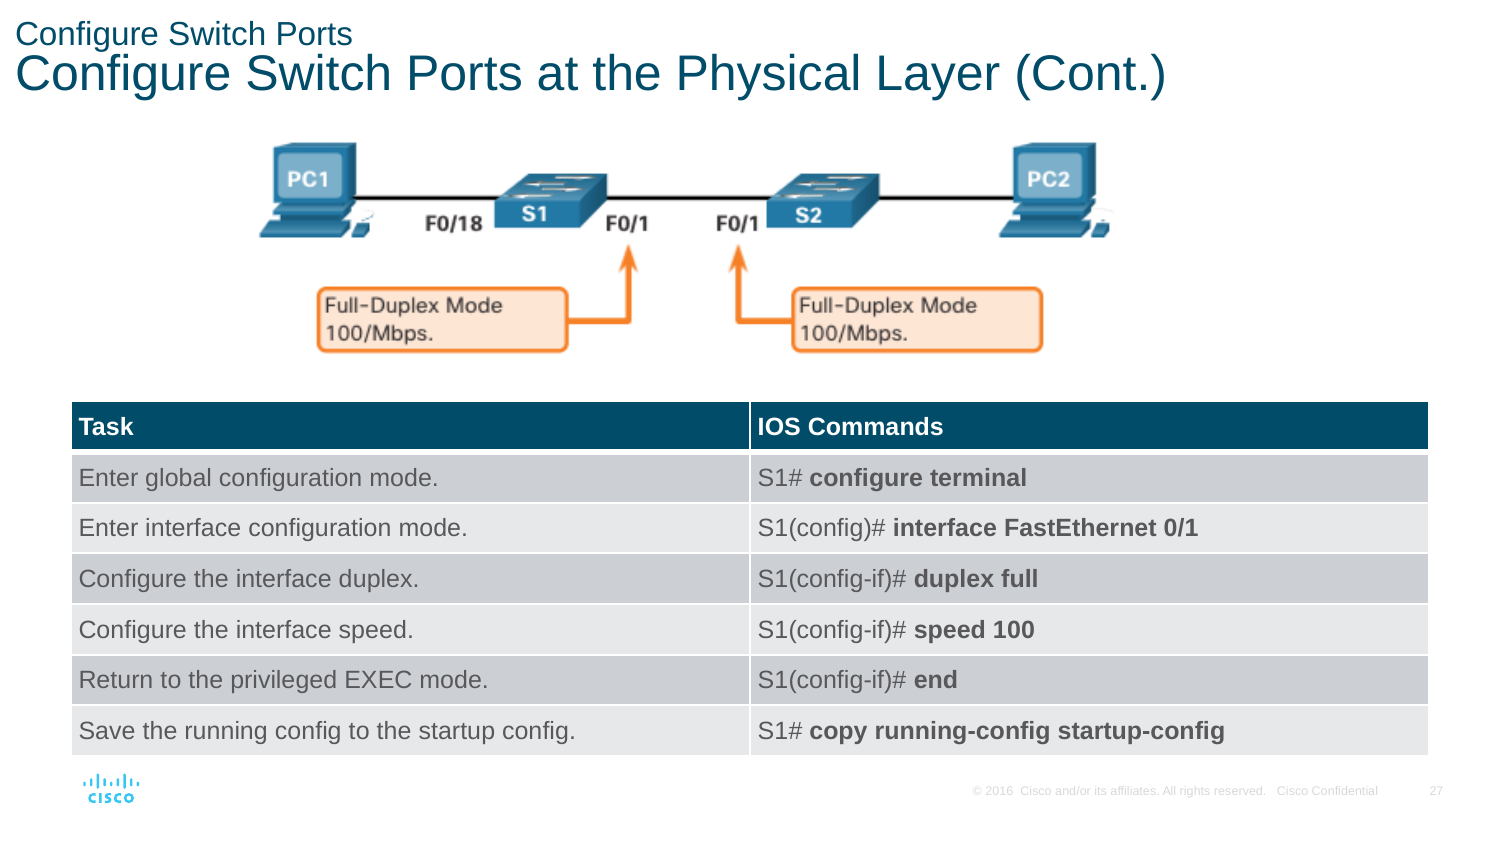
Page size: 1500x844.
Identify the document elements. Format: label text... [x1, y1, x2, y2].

table_cell S1(config-if)# end [751, 656, 1428, 704]
table_cell Configure the interface speed. [72, 605, 749, 654]
picture [243, 119, 1126, 368]
table_header Task [72, 402, 749, 449]
table_cell S1# configure terminal [751, 455, 1428, 502]
table_cell S1(config-if)# duplex full [751, 554, 1428, 603]
table_cell S1(config)# interface FastEthernet 0/1 [751, 504, 1428, 552]
table_cell Configure the interface duplex. [72, 554, 749, 603]
table_cell S1# copy running-config startup-config [751, 706, 1428, 755]
table_cell S1(config-if)# speed 100 [751, 605, 1428, 654]
table_header IOS Commands [751, 402, 1428, 449]
table_cell Return to the privileged EXEC mode. [72, 656, 749, 704]
table_cell Enter interface configuration mode. [72, 504, 749, 552]
table_cell Enter global configuration mode. [72, 455, 749, 502]
table_cell Save the running config to the startup config. [72, 706, 749, 755]
title Configure Switch Ports Configure Switch Ports at the Physical Layer (Cont.) [0, 0, 1369, 121]
